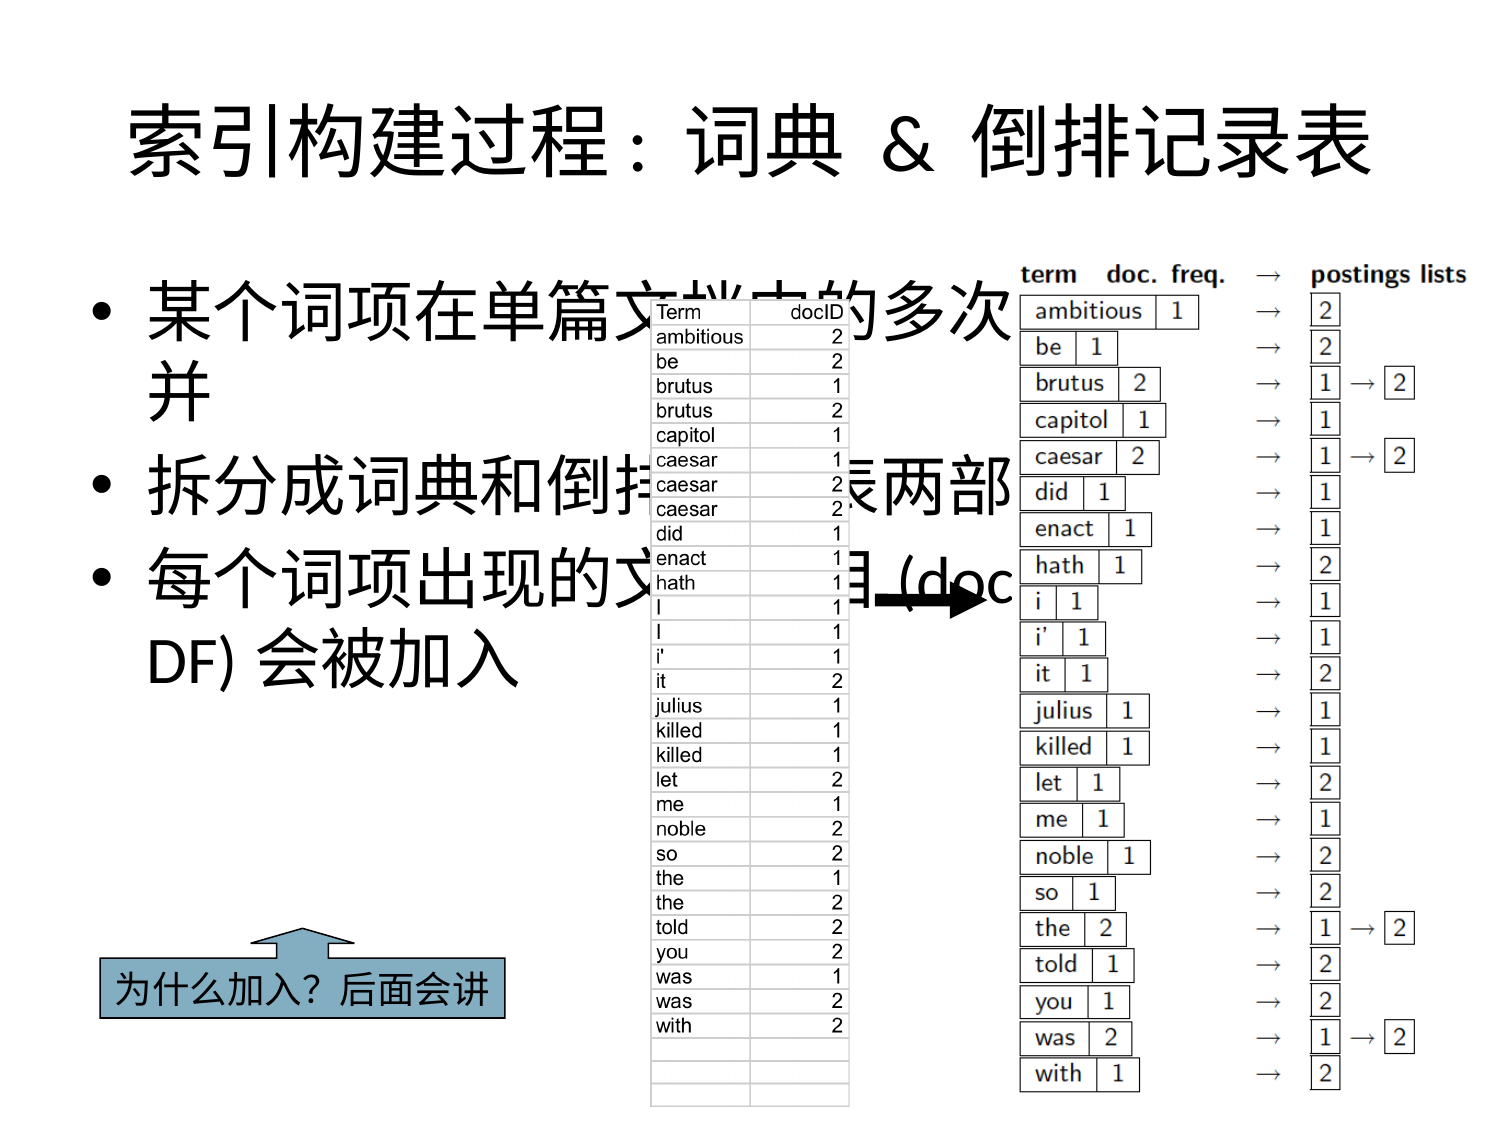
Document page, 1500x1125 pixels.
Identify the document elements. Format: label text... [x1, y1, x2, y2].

text_box 为什么加入？后面会讲 [100, 928, 505, 1018]
title 索引构建过程: 词典 & 倒排记录表 [75, 45, 1425, 233]
list 某个词项在单篇文档中的多次出现会被合并 拆分成词典和倒排记录表两部分 每个词项出现的文档数目(doc. frequency, DF)会被加入 [75, 262, 1010, 1005]
text_box [874, 593, 988, 607]
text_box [649, 299, 850, 1108]
picture [1012, 262, 1473, 1101]
